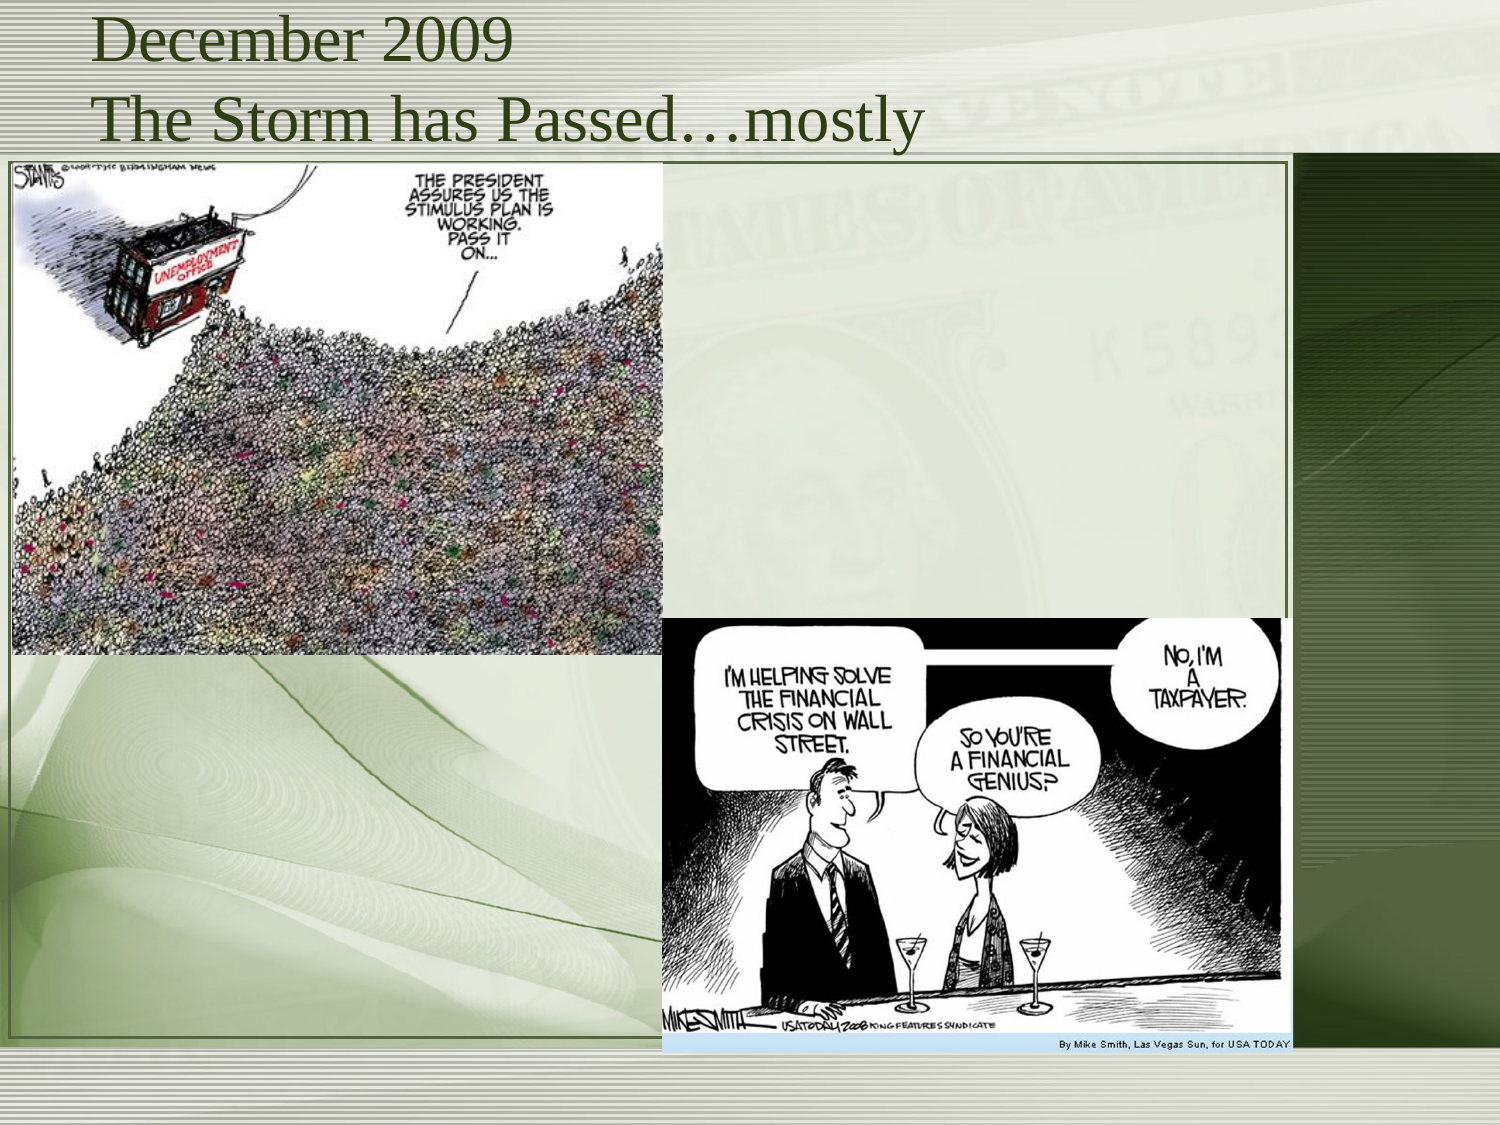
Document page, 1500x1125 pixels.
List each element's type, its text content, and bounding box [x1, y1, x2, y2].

picture [0, 0, 1500, 1125]
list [12, 162, 663, 656]
title December 2009 The Storm has Passed…mostly [74, 0, 1288, 151]
